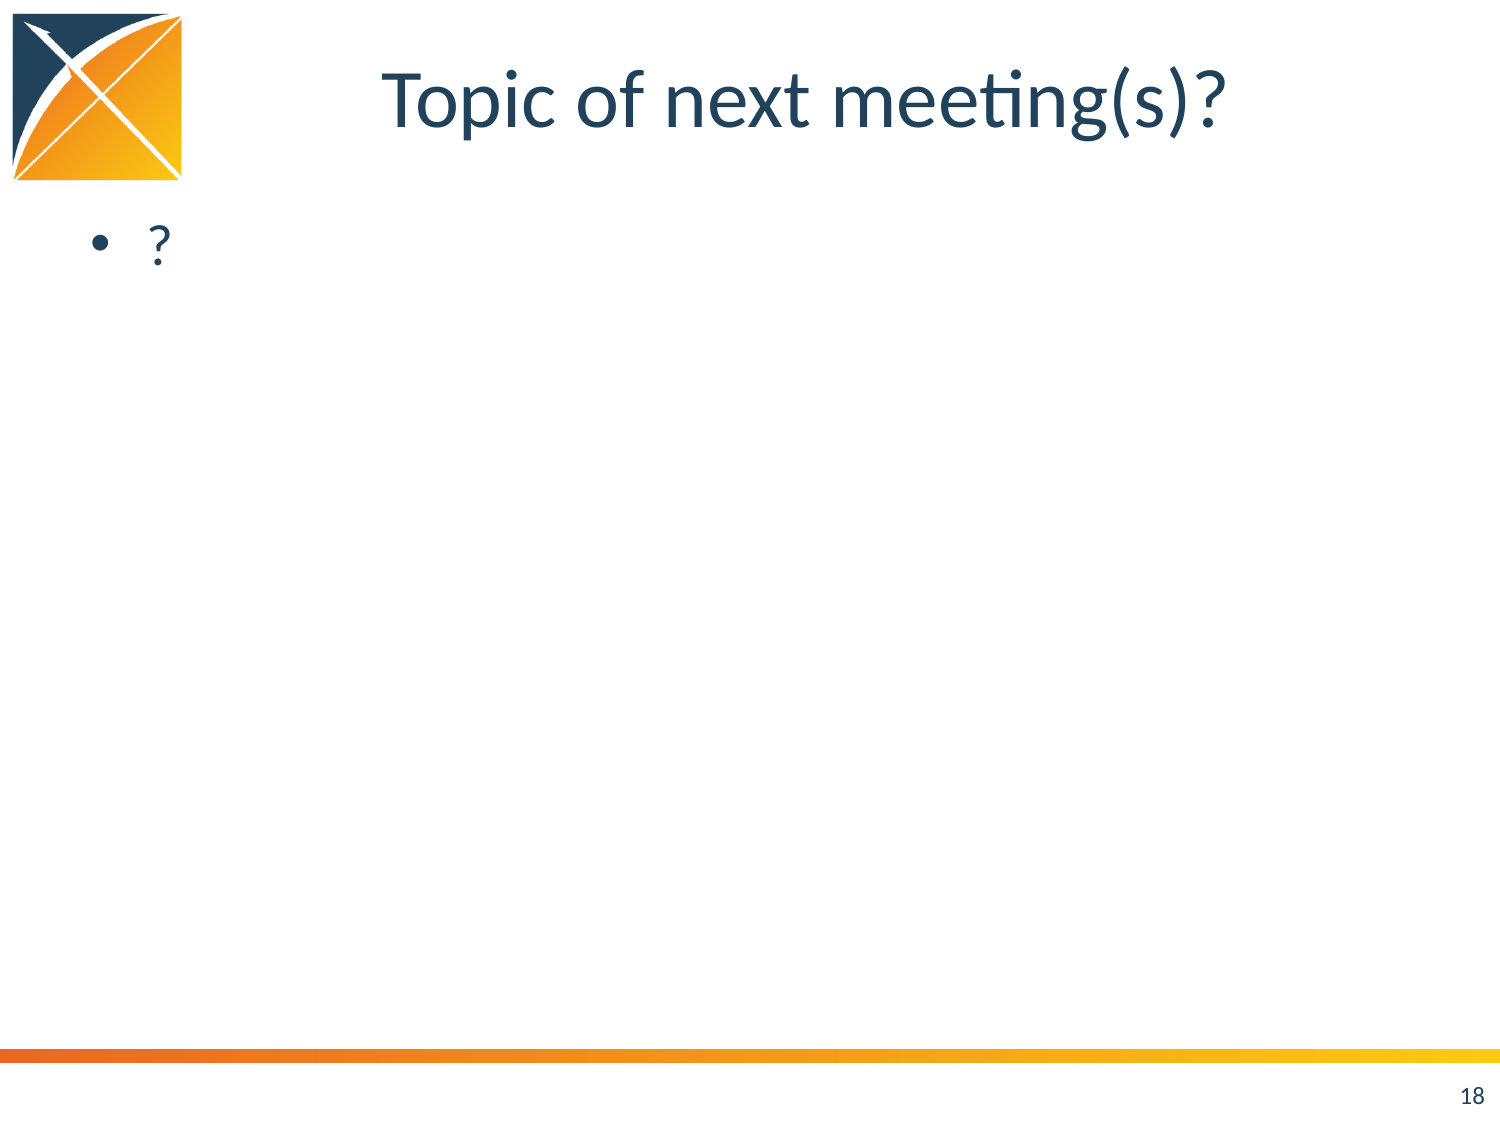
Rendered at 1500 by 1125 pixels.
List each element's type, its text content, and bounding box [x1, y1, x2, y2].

title Topic of next meeting(s)? [187, 24, 1425, 163]
picture [0, 0, 206, 200]
slide_number 18 [1149, 1065, 1500, 1125]
list ? [75, 200, 1425, 1005]
